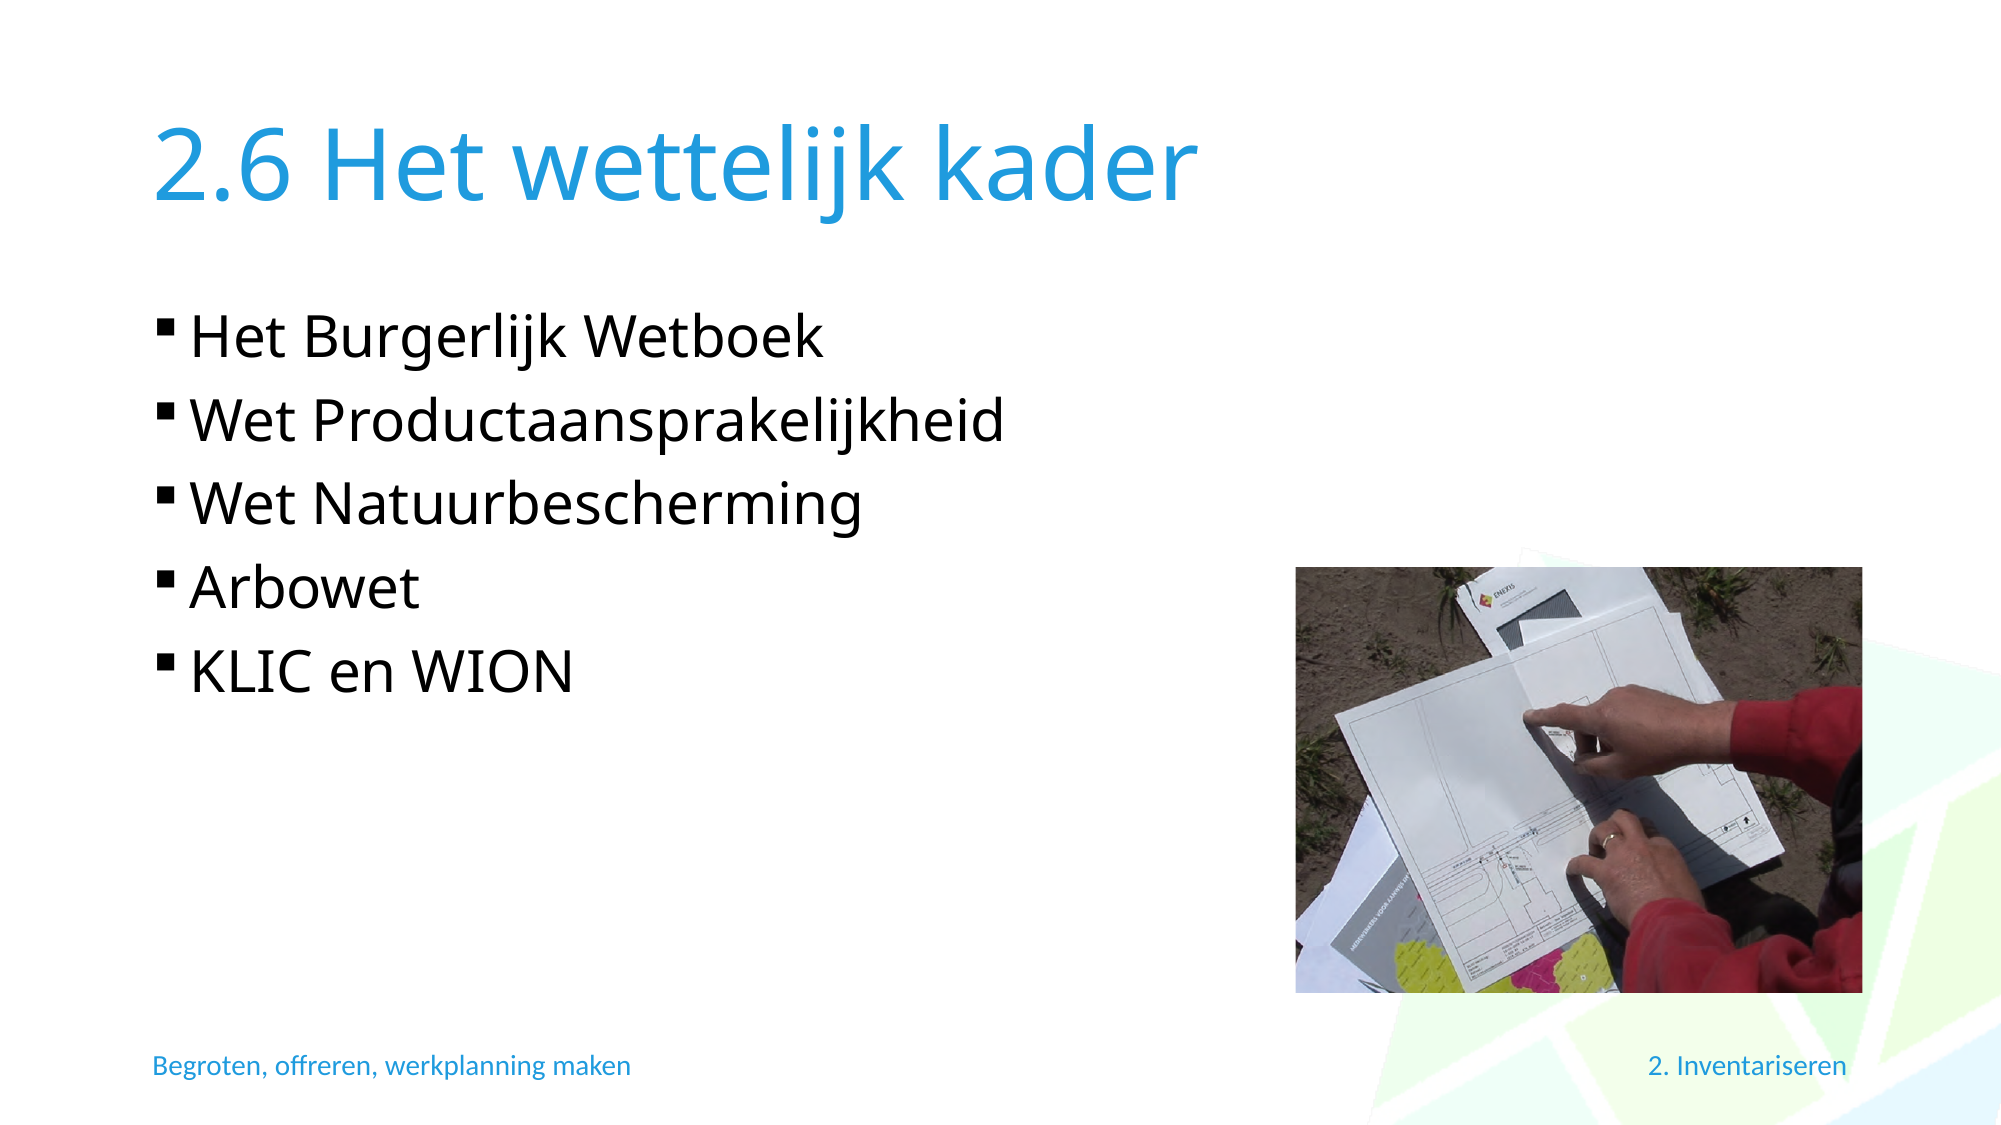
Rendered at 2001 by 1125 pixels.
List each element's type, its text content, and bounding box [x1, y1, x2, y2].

title 2.6 Het wettelijk kader [137, 59, 1863, 278]
list Het Burgerlijk Wetboek Wet Productaansprakelijkheid Wet Natuurbescherming Arbowet KLIC en WION [137, 299, 1863, 1014]
list Begroten, offreren, werkplanning maken [137, 1042, 664, 1087]
list 2. Inventariseren [1412, 1042, 1863, 1103]
picture [1295, 567, 1863, 993]
